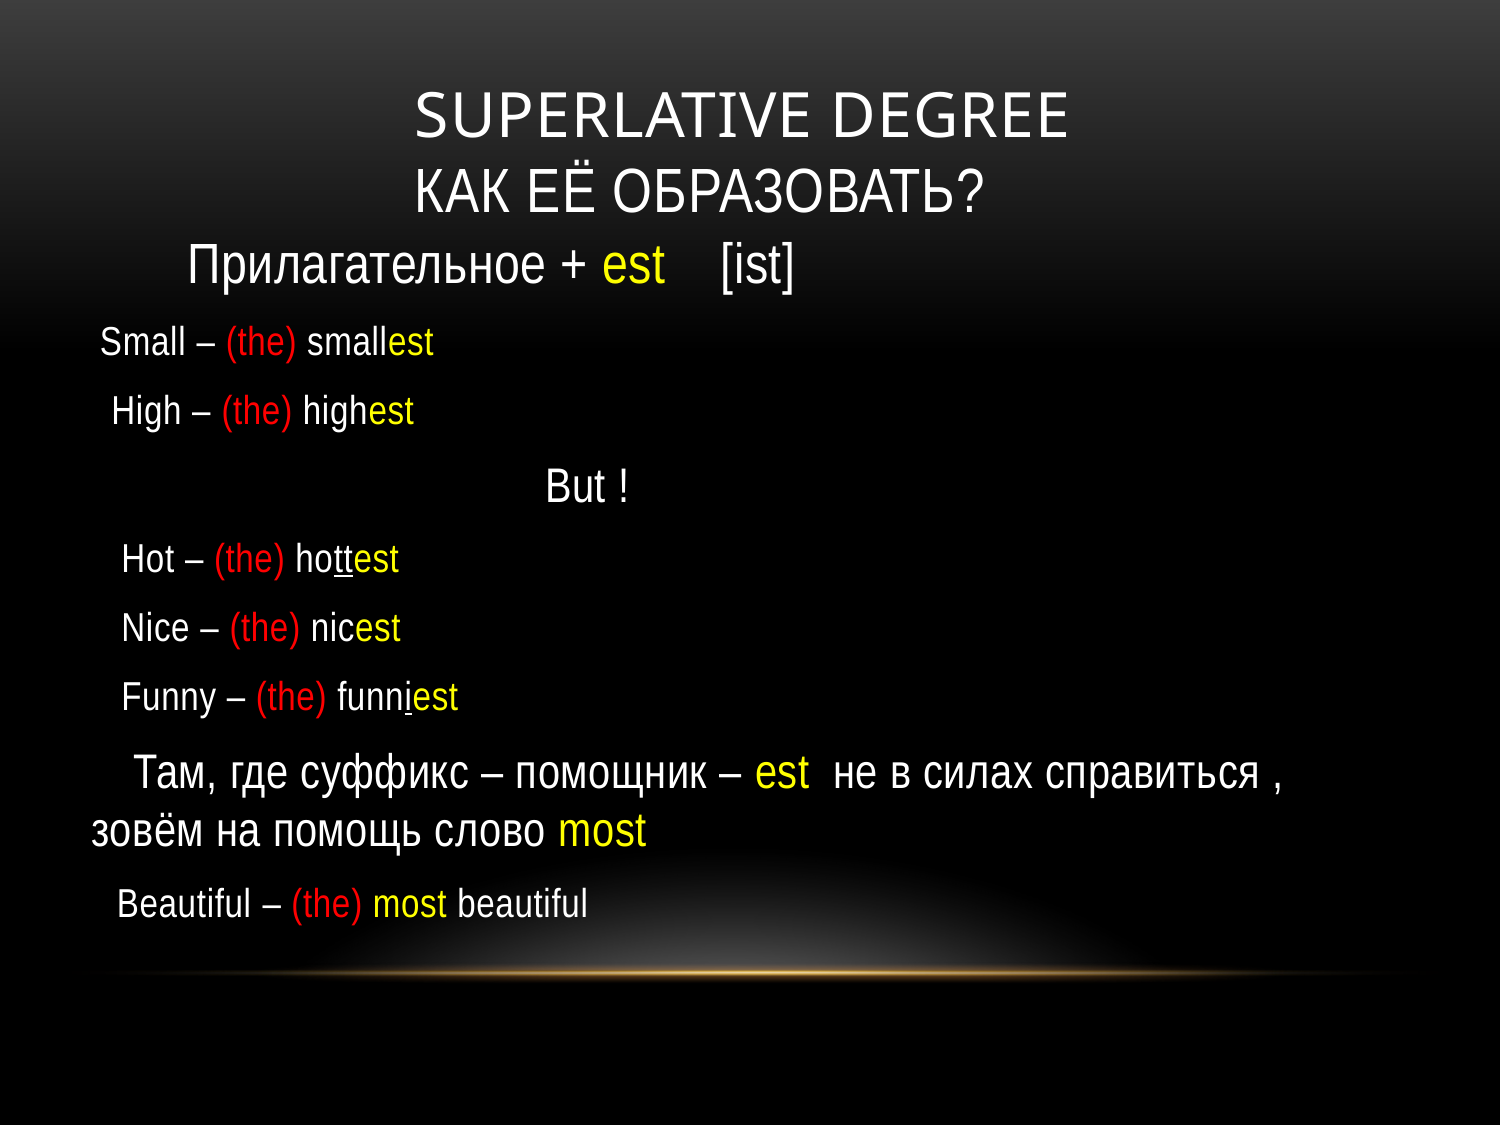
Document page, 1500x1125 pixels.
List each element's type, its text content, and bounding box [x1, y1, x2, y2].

list Прилагательное + est [ist] Small – (the) smallest High – (the) highest But ! Hot – (the) hottest Nice – (the) nicest Funny – (the) funniest Там, где суффикс – помощник – est не в силах справиться , зовём на помощь слово most Beautiful – (the) most beautiful [76, 219, 1400, 938]
picture [0, 0, 1500, 1125]
title Superlative degree как её образовать? [99, 45, 1400, 219]
